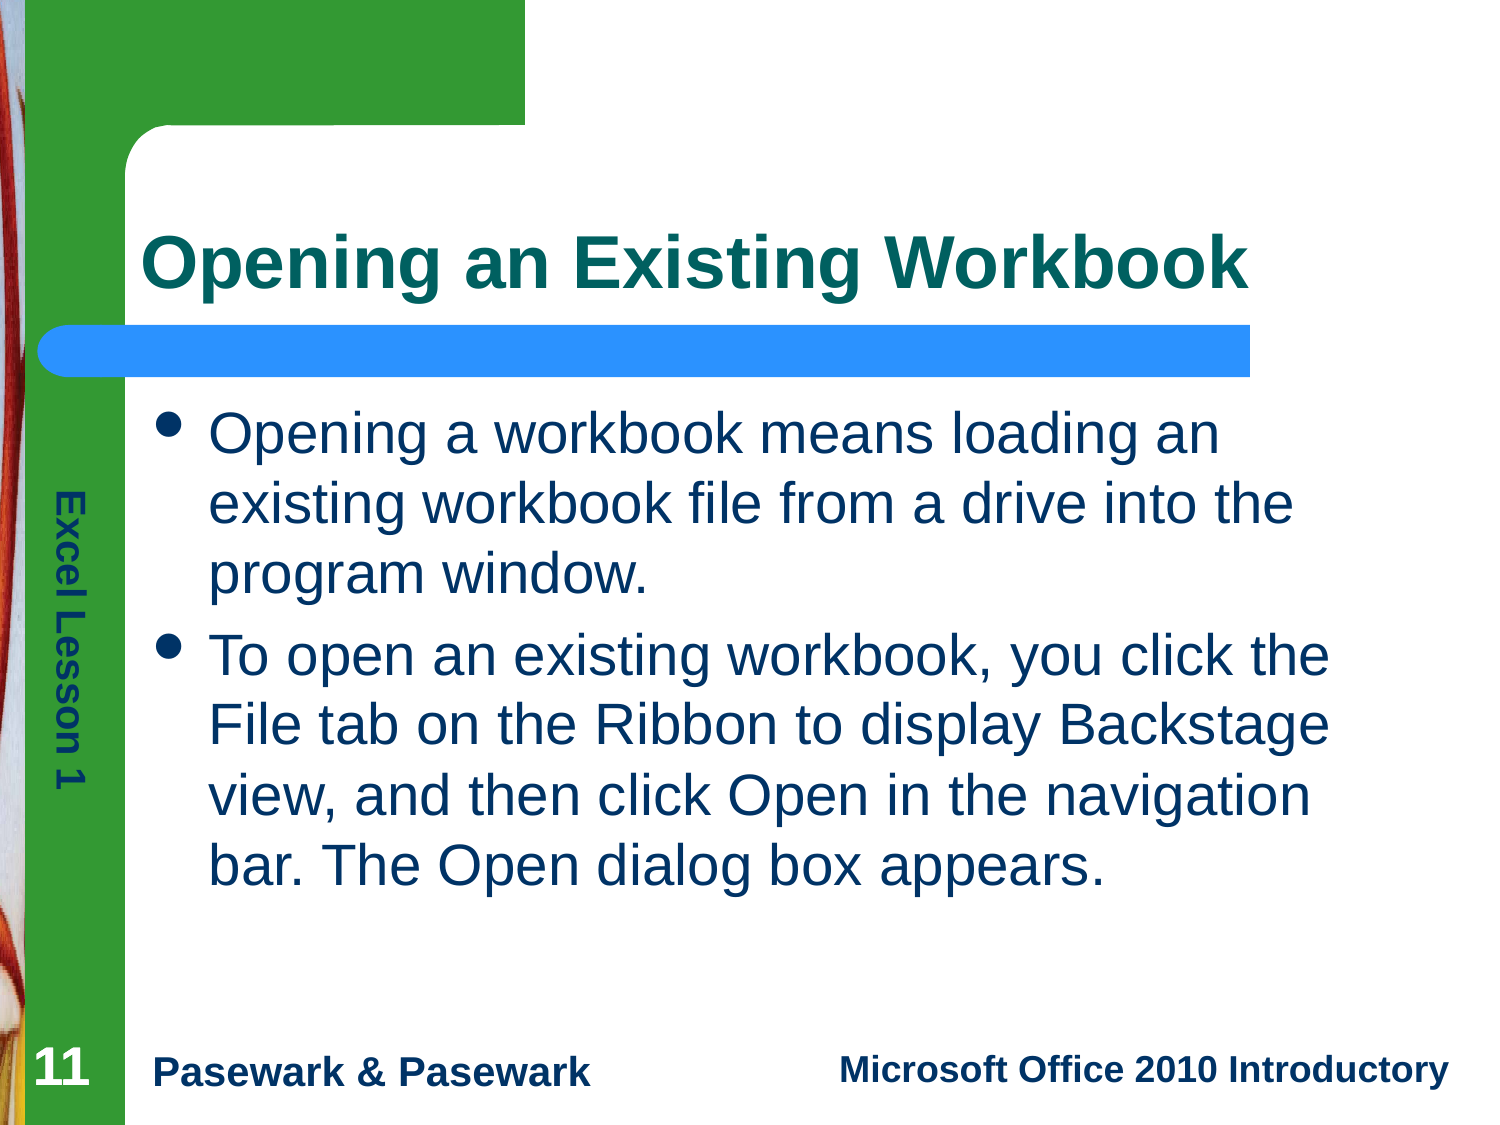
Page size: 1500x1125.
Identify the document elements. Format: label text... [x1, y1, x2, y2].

title Opening an Existing Workbook [124, 124, 1426, 313]
list Opening a workbook means loading an existing workbook file from a drive into the program window. To open an existing workbook, you click the File tab on the Ribbon to display Backstage view, and then click Open in the navigation bar. The Open dialog box appears. [137, 387, 1400, 1076]
picture [0, 0, 25, 1125]
text_box 11 [13, 1023, 111, 1105]
